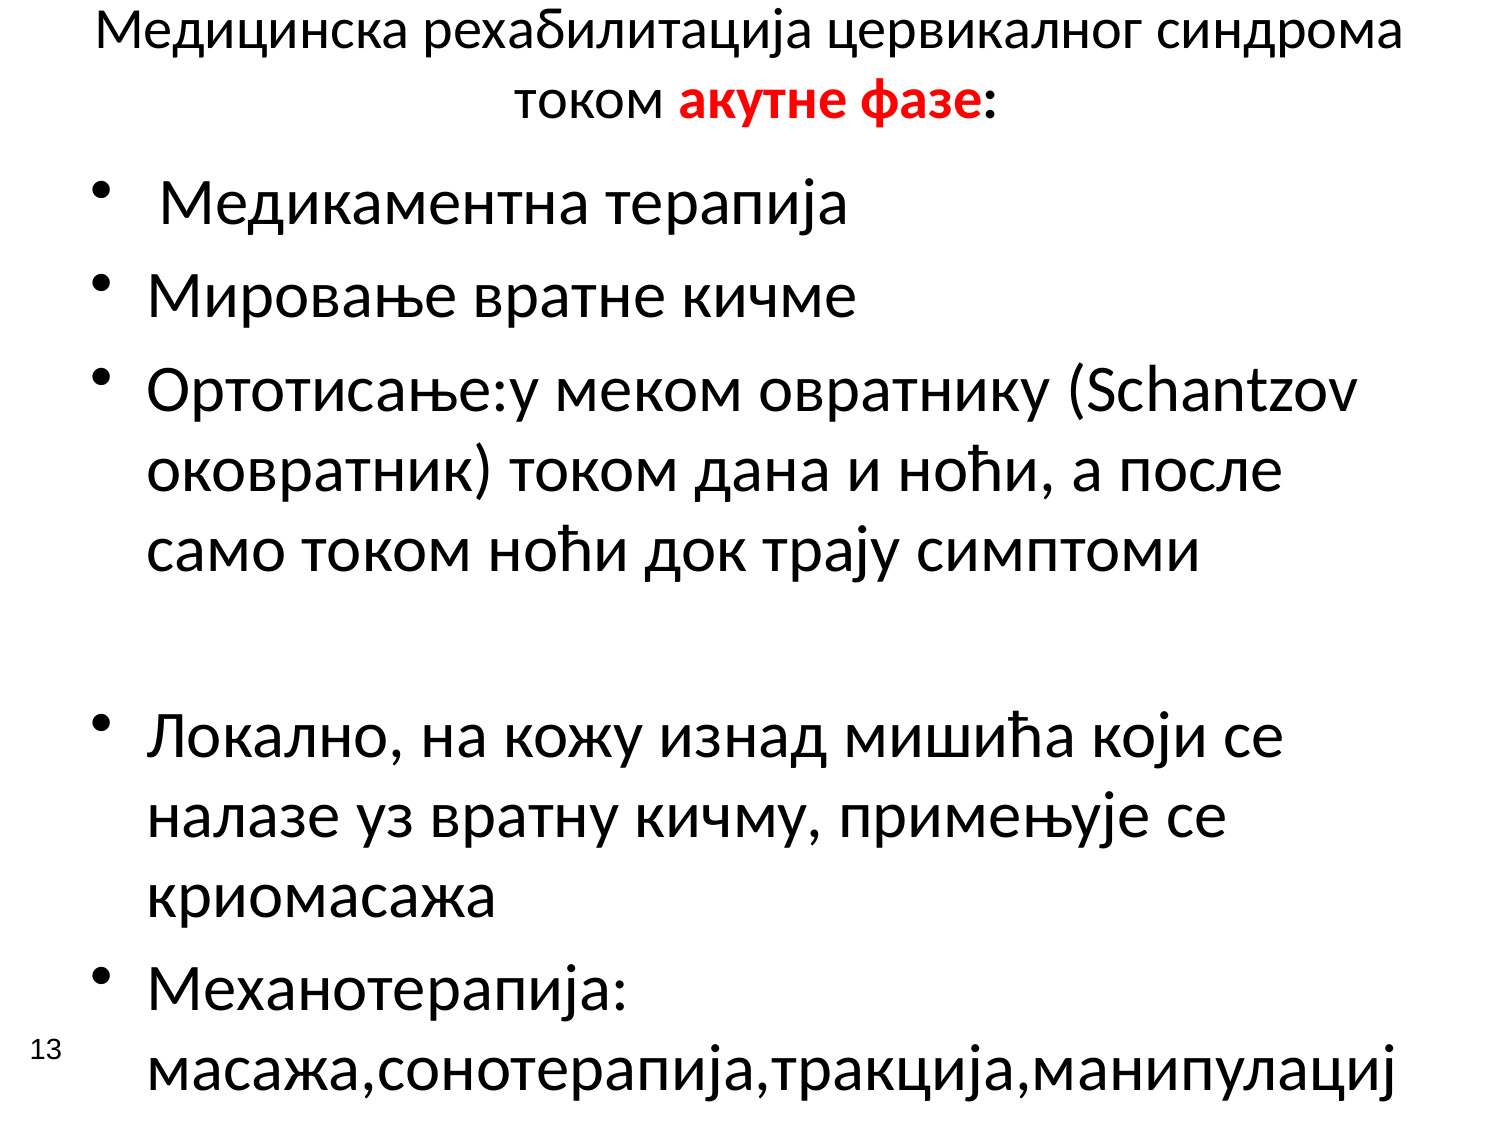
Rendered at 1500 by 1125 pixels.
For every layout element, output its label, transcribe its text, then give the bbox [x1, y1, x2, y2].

list Медикаментна терапија Мировање вратне кичме Ортотисање:у меком овратнику (Schantzov оковратник) током дана и ноћи, а после само током ноћи док трају симптоми Локално, на кожу изнад мишића који се налазе уз вратну кичму, примењује се криомасажа Механотерапија: масажа,сонотерапија,тракција,манипулација.. [74, 243, 1426, 1006]
slide_number 13 [4, 1023, 78, 1102]
title Медицинска рехабилитација цервикалног синдрома током акутне фазе: [74, 0, 1426, 209]
